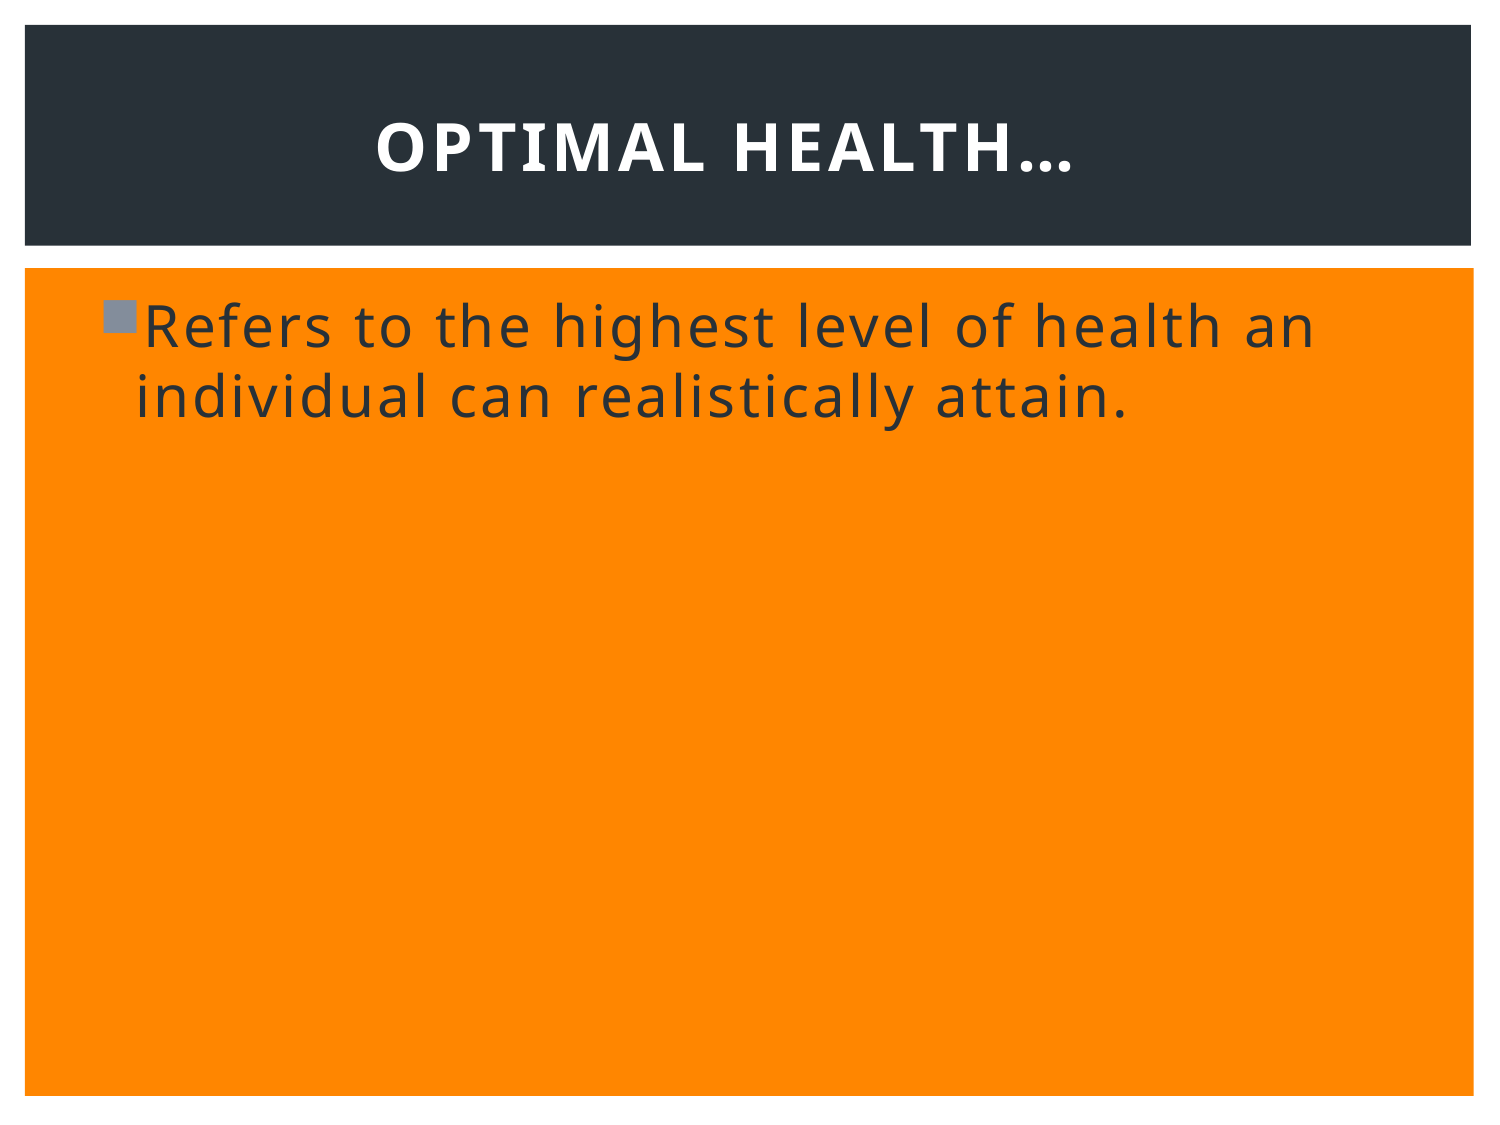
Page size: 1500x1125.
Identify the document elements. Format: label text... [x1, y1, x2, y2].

title OPTIMAL HEALTH… [62, 58, 1438, 232]
list Refers to the highest level of health an individual can realistically attain. [75, 281, 1436, 1005]
